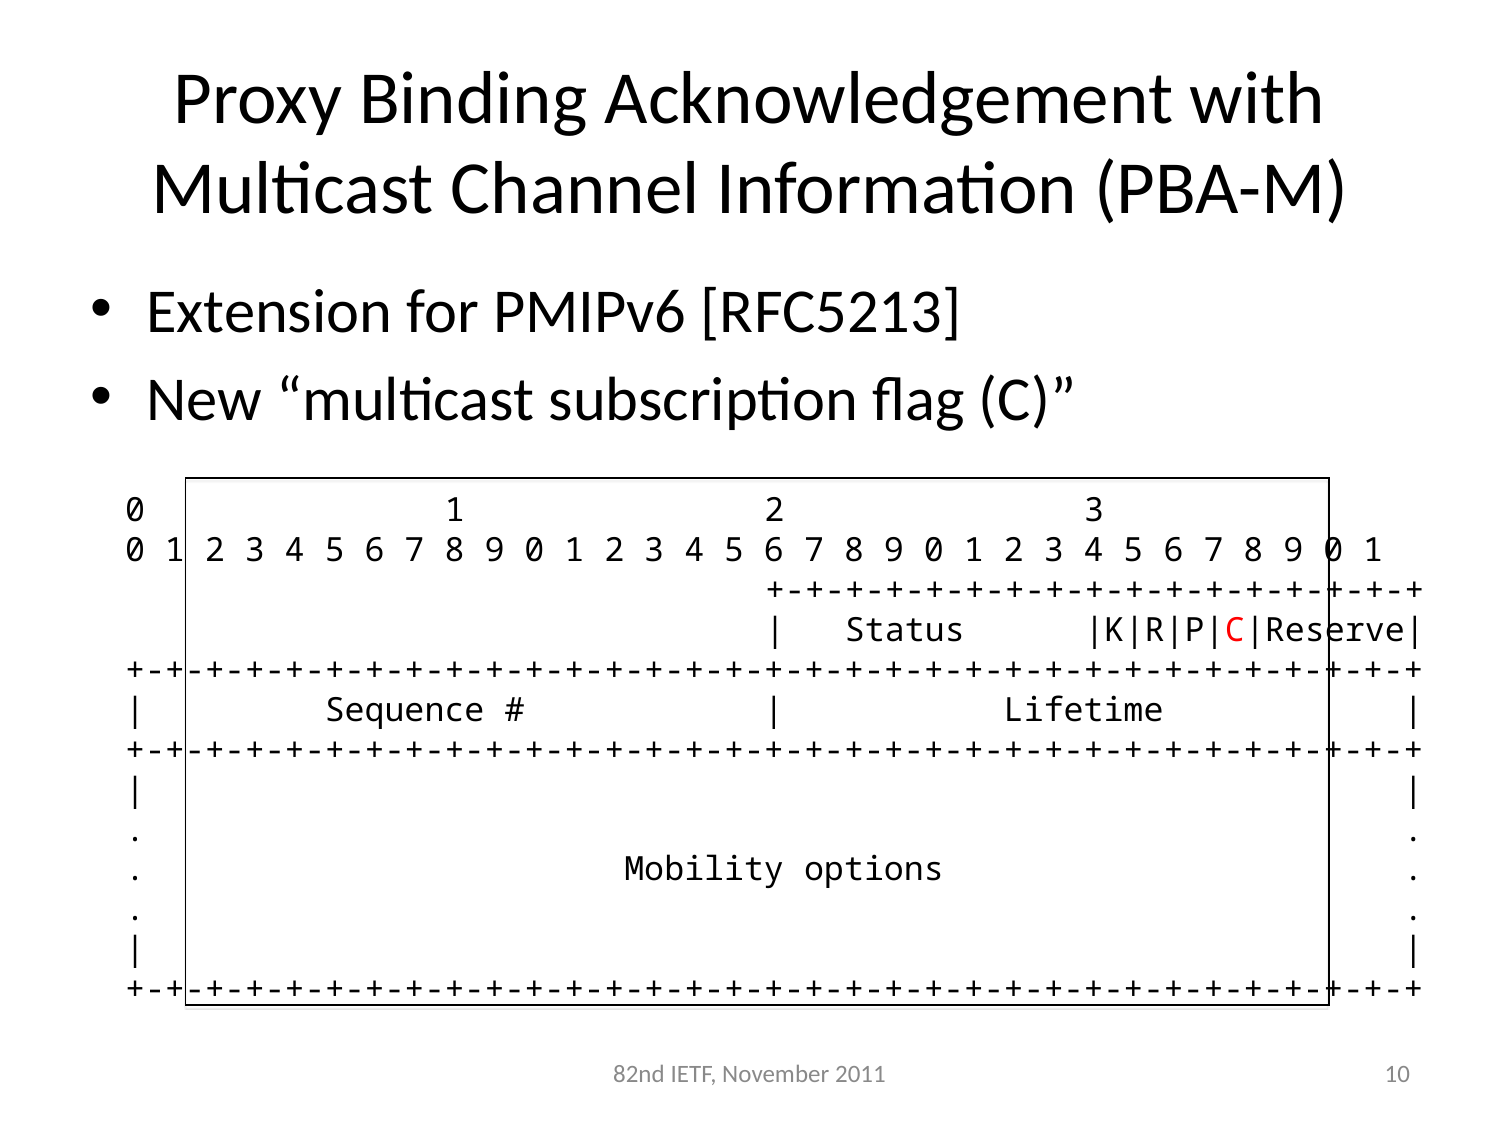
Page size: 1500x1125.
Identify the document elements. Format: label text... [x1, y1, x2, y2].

slide_number 10 [1074, 1042, 1425, 1103]
text_box 0 1 2 3 0 1 2 3 4 5 6 7 8 9 0 1 2 3 4 5 6 7 8 9 0 1 2 3 4 5 6 7 8 9 0 1 +-+-+-+-+-+-+-+-+-+-+-+-+-+-+-+-+ | Status |K|R|P|C|Reserve| +-+-+-+-+-+-+-+-+-+-+-+-+-+-+-+-+-+-+-+-+-+-+-+-+-+-+-+-+-+-+-+-+ | Sequence # | Lifetime | +-+-+-+-+-+-+-+-+-+-+-+-+-+-+-+-+-+-+-+-+-+-+-+-+-+-+-+-+-+-+-+-+ | | . . . Mobility options . . . | | +-+-+-+-+-+-+-+-+-+-+-+-+-+-+-+-+-+-+-+-+-+-+-+-+-+-+-+-+-+-+-+-+ [10, 480, 1440, 1015]
list Extension for PMIPv6 [RFC5213] New “multicast subscription flag (C)” [74, 262, 1426, 479]
title Proxy Binding Acknowledgement with Multicast Channel Information (PBA-M) [74, 44, 1426, 233]
footer 82nd IETF, November 2011 [512, 1042, 988, 1103]
